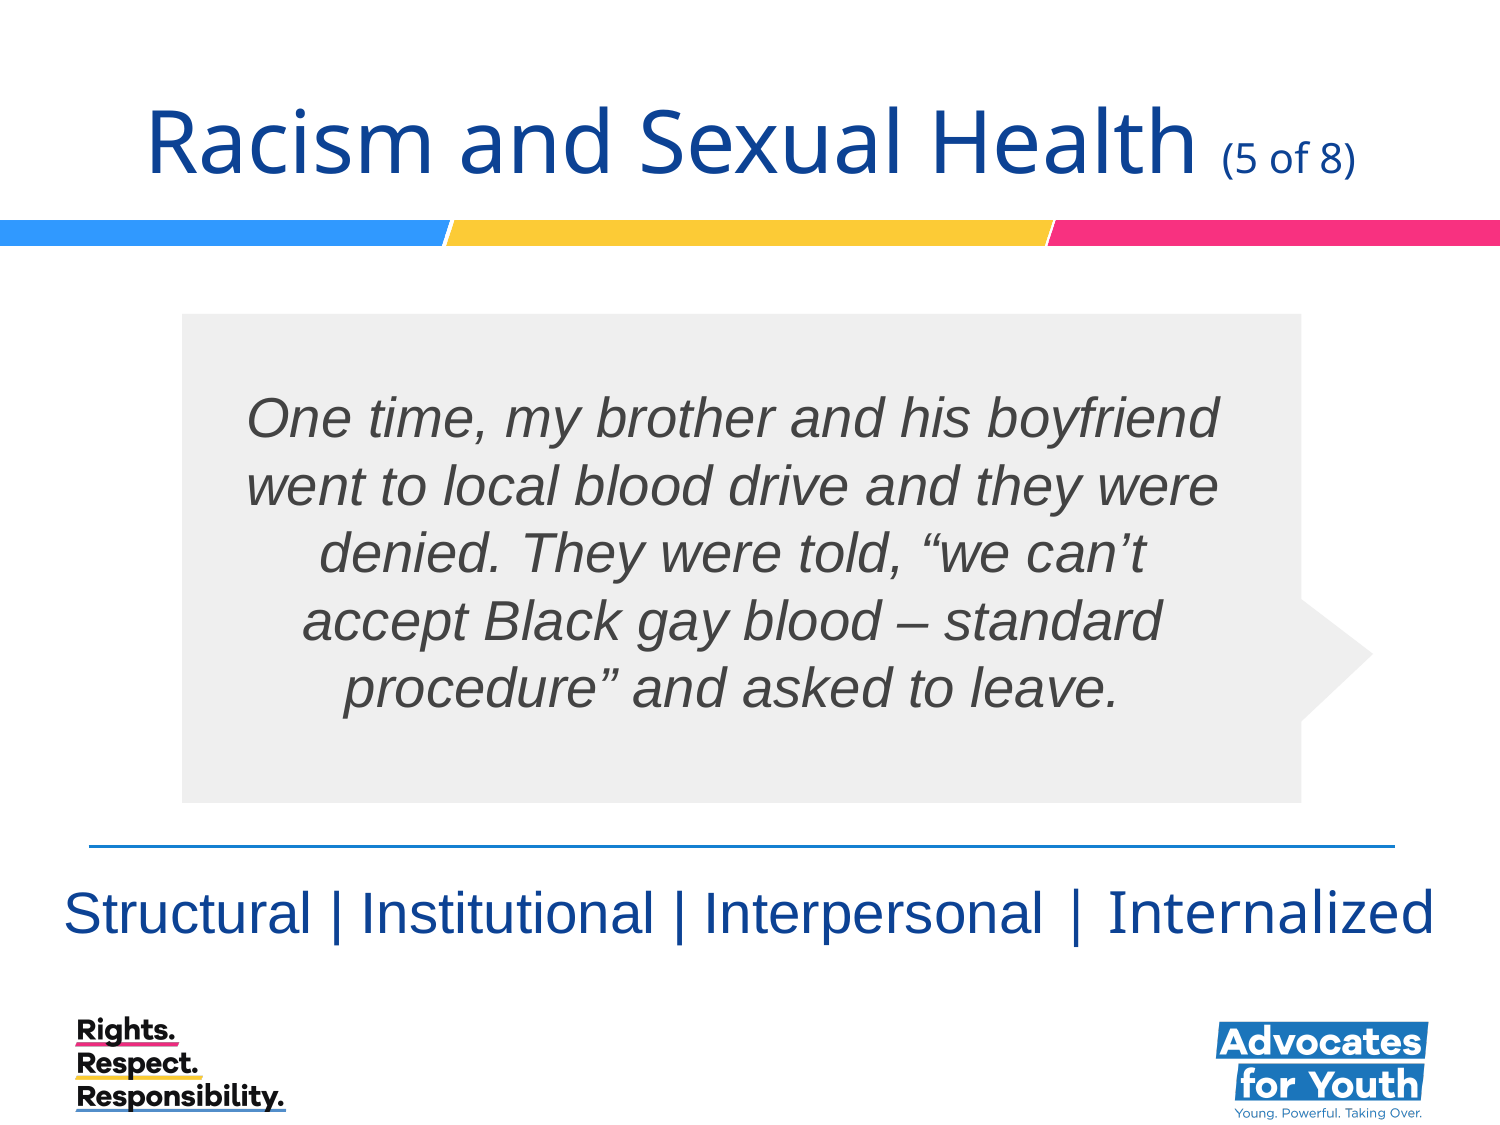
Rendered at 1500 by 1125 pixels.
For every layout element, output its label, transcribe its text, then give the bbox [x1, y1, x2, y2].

list Structural | Institutional | Interpersonal | Internalized [0, 886, 1500, 1018]
picture [0, 207, 1500, 258]
text_box [182, 313, 1374, 803]
text_box One time, my brother and his boyfriend went to local blood drive and they were denied. They were told, “we can’t accept Black gay blood – standard procedure” and asked to leave. [219, 373, 1247, 727]
title Racism and Sexual Health (5 of 8) [75, 45, 1425, 233]
